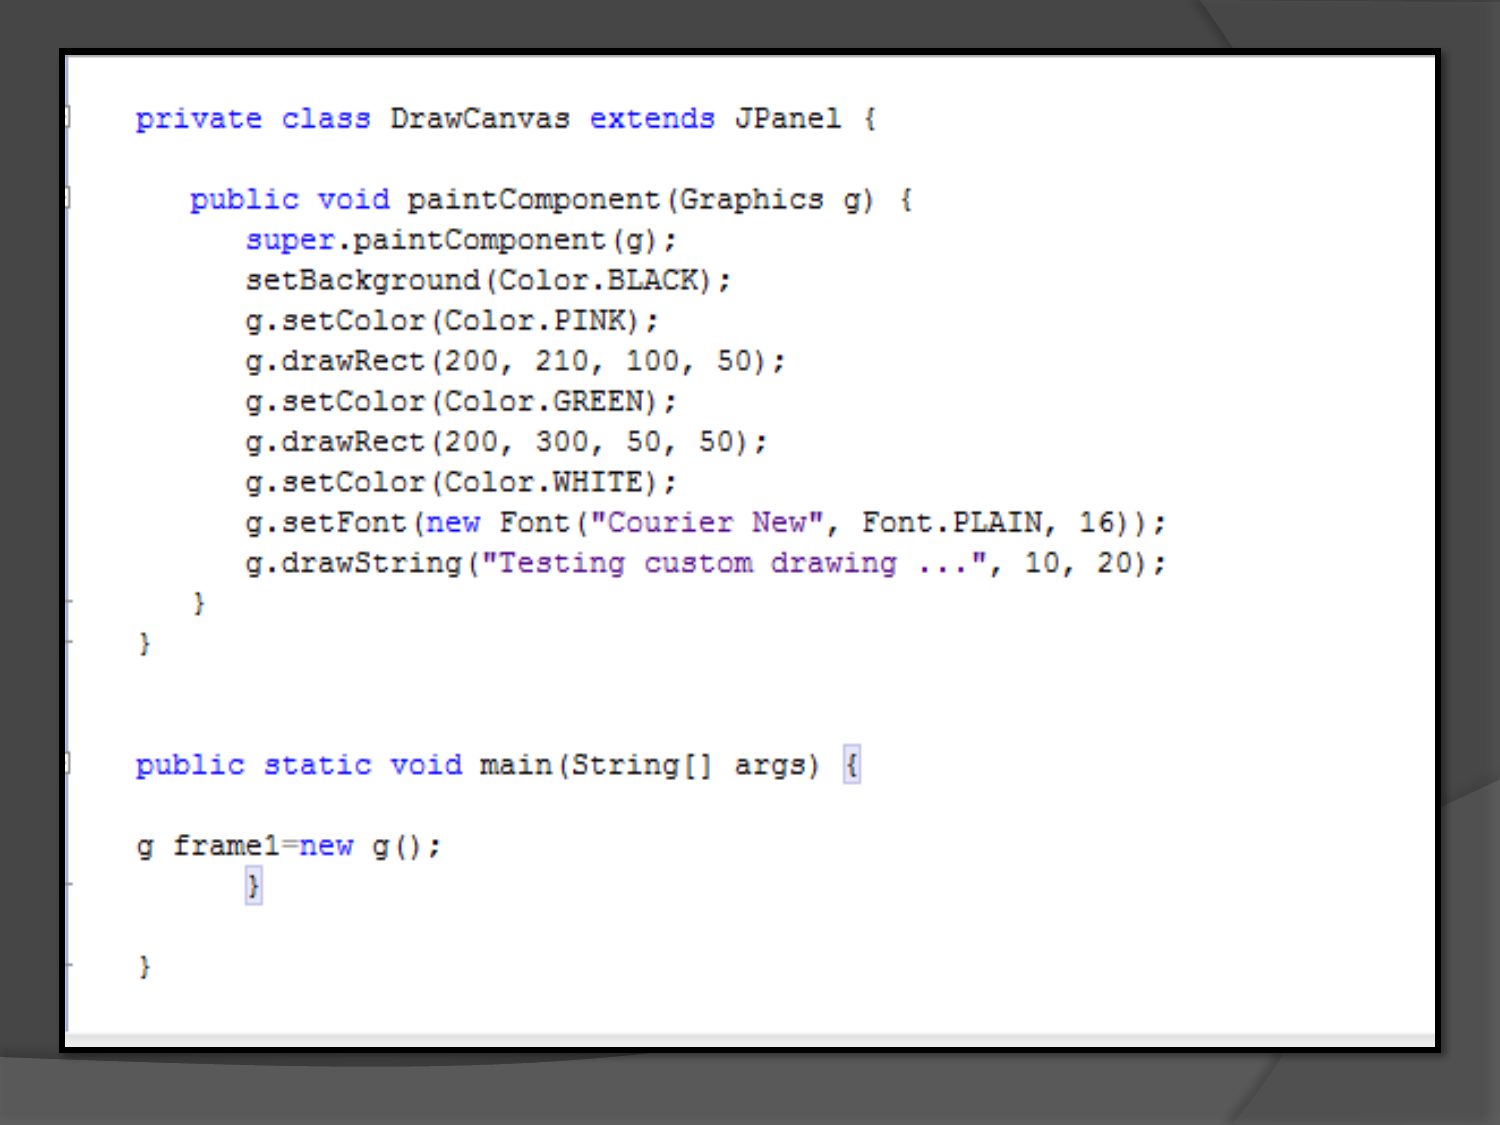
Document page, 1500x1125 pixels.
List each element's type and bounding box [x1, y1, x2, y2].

picture [64, 54, 1436, 1047]
